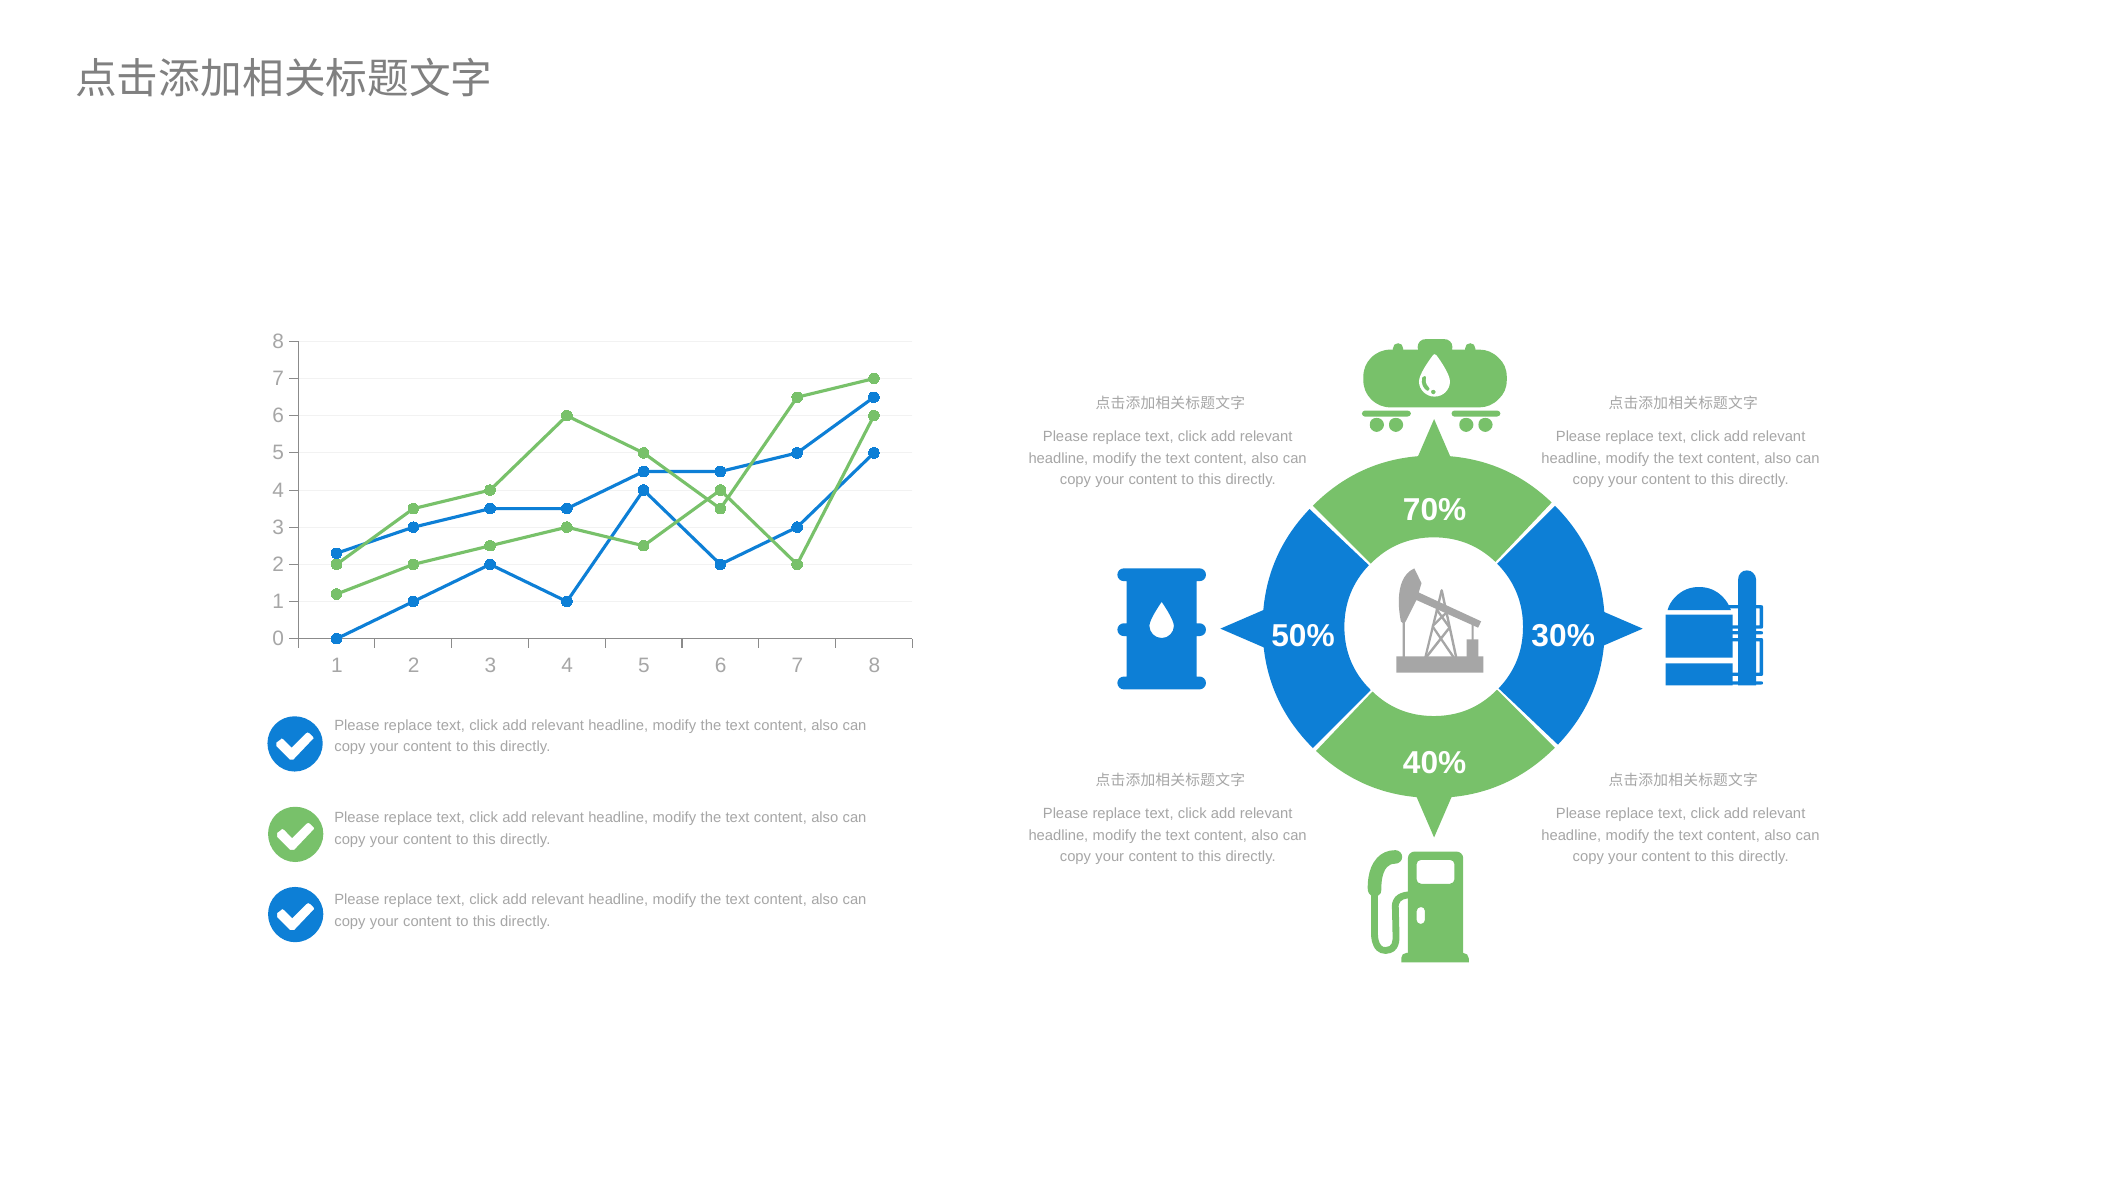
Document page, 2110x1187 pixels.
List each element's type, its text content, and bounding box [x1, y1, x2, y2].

text_box [1367, 850, 1469, 963]
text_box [1220, 509, 1371, 749]
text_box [1665, 570, 1764, 686]
text_box Please replace text, click add relevant headline, modify the text content, also can copy your content to this directly. [334, 804, 893, 848]
text_box Please replace text, click add relevant headline, modify the text content, also can copy your content to this directly. [334, 711, 893, 755]
text_box [268, 806, 324, 863]
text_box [1018, 390, 1318, 487]
text_box [267, 716, 323, 772]
text_box [268, 886, 324, 943]
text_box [1390, 568, 1484, 673]
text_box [1531, 767, 1831, 864]
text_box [1018, 767, 1318, 864]
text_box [1497, 505, 1643, 745]
text_box [1117, 568, 1206, 690]
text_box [1316, 689, 1555, 838]
chart [259, 322, 926, 685]
text_box 点击添加相关标题文字 [59, 44, 563, 107]
text_box Please replace text, click add relevant headline, modify the text content, also can copy your content to this directly. [334, 886, 893, 930]
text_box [1531, 390, 1831, 487]
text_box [1361, 339, 1507, 432]
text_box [1312, 419, 1552, 564]
